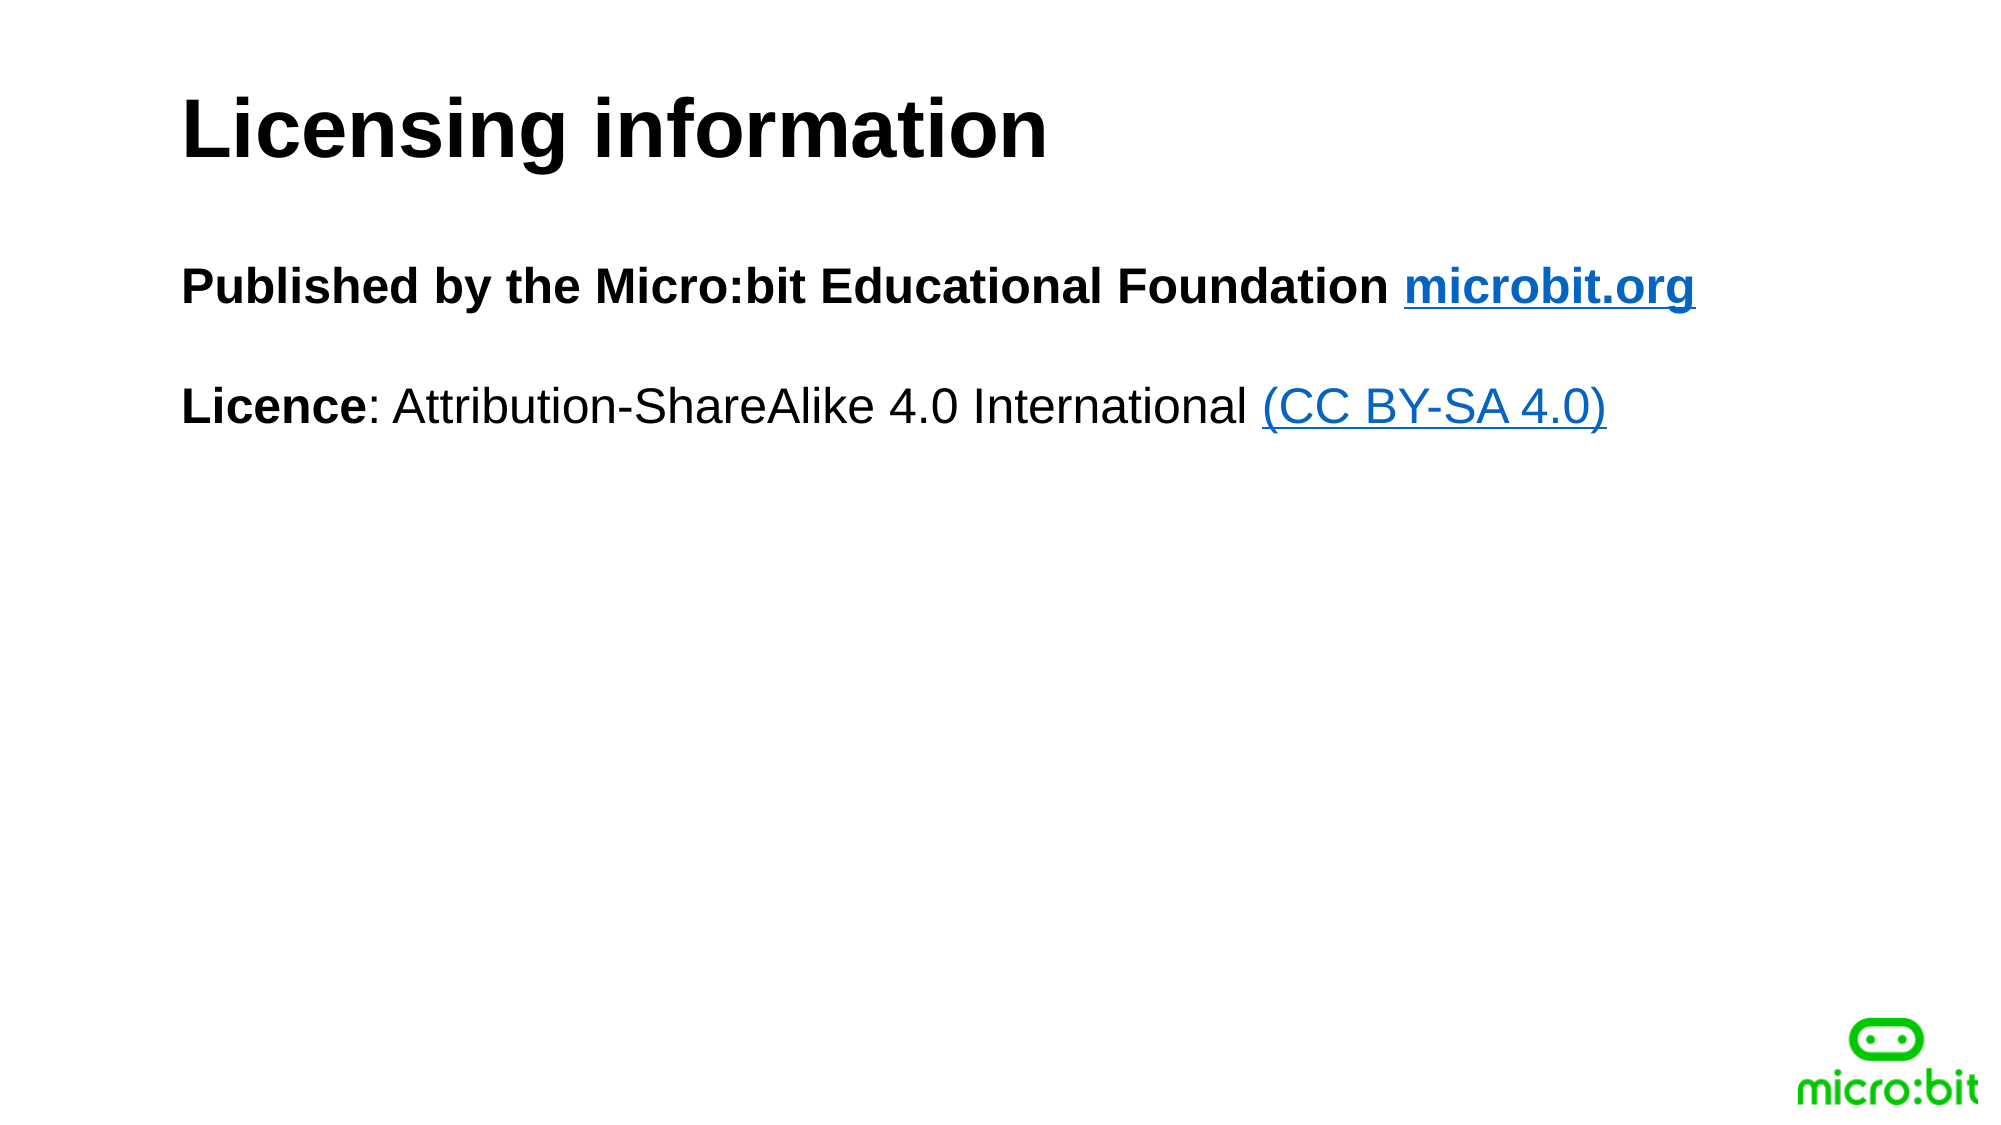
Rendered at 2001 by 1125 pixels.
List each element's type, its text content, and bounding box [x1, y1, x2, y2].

text_box Licensing information Published by the Micro:bit Educational Foundation microbit.org Licence: Attribution-ShareAlike 4.0 International (CC BY-SA 4.0) [166, 60, 1918, 884]
picture [1797, 1017, 1978, 1106]
